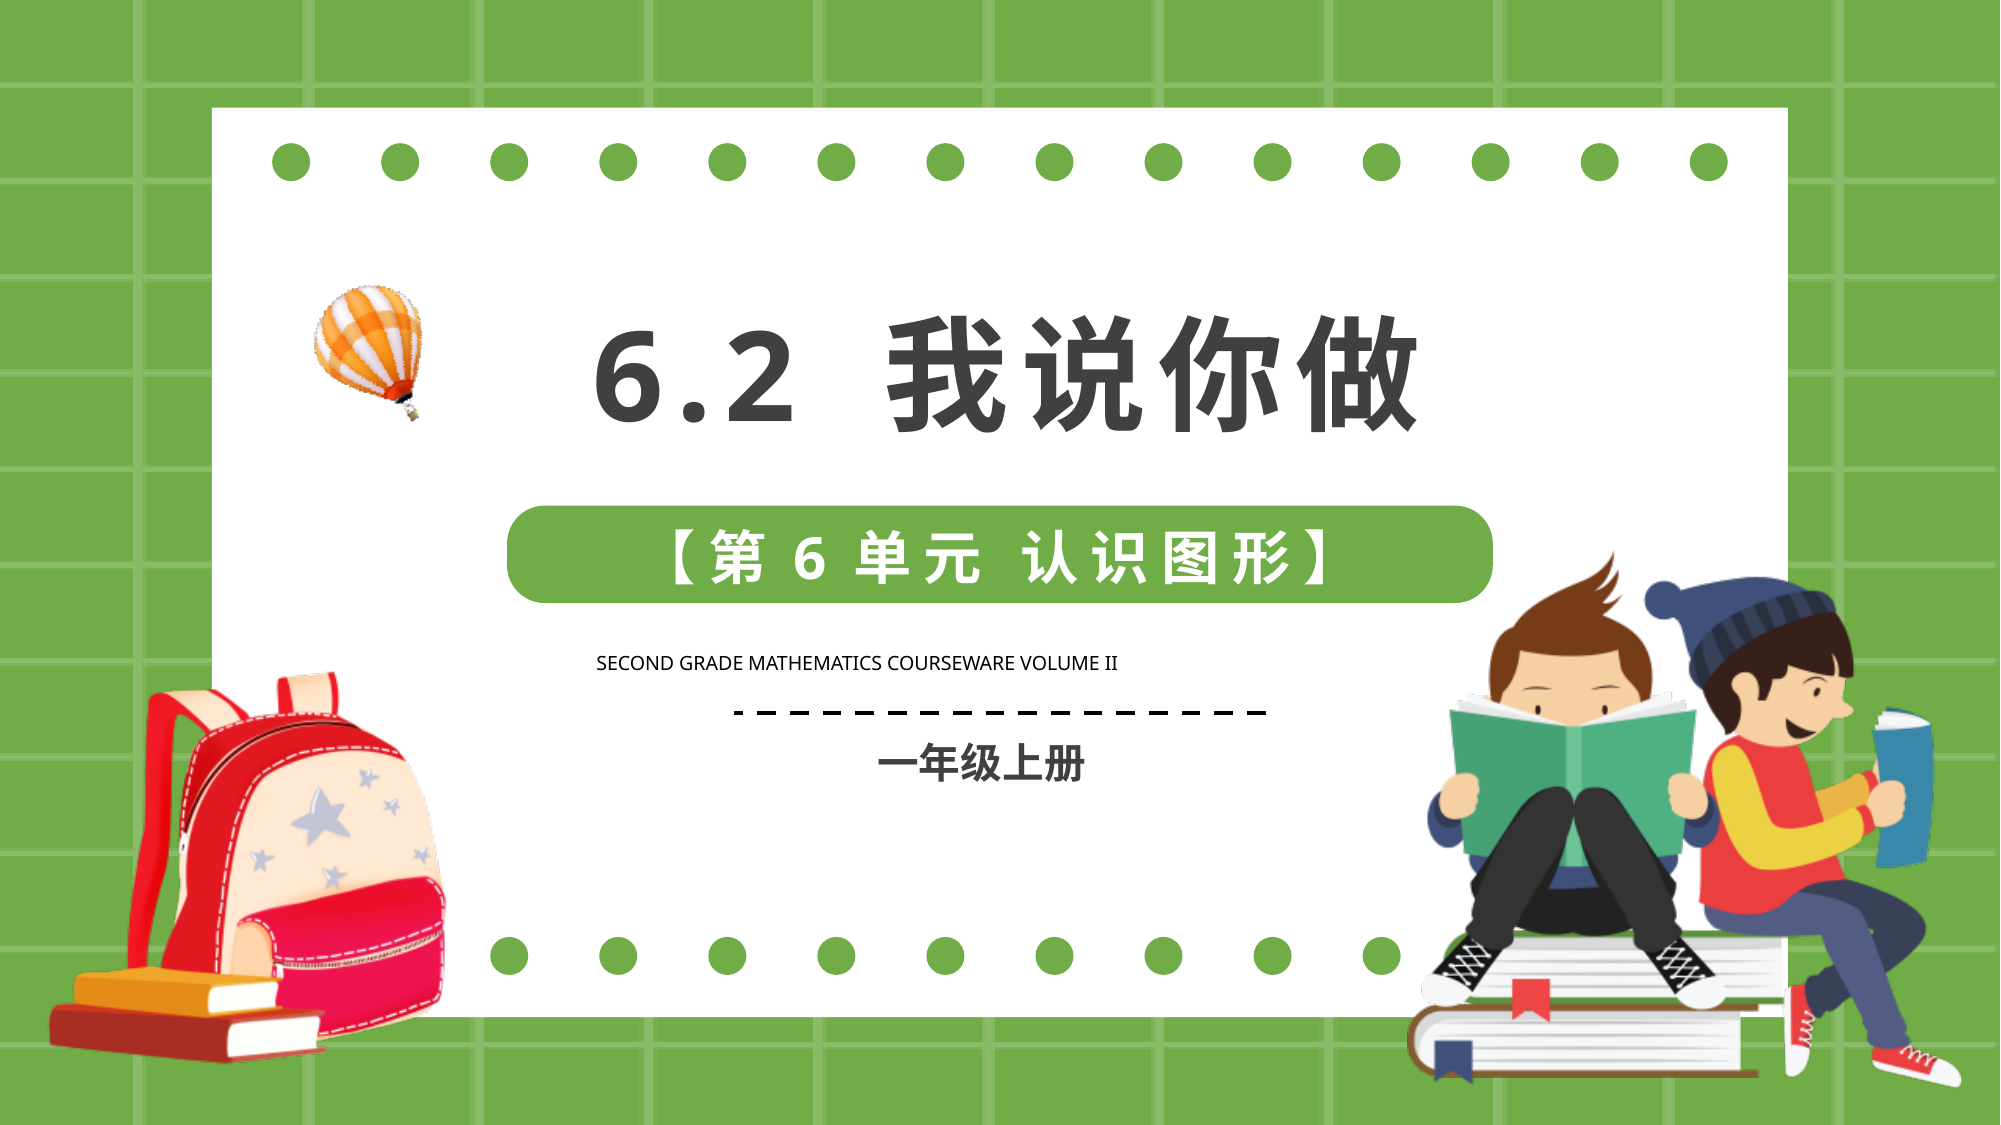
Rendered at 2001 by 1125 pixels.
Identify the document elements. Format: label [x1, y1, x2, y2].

text_box [581, 631, 1295, 796]
picture [0, 0, 2000, 1125]
text_box [441, 505, 1295, 604]
text_box [520, 936, 1295, 975]
text_box [272, 143, 1728, 182]
